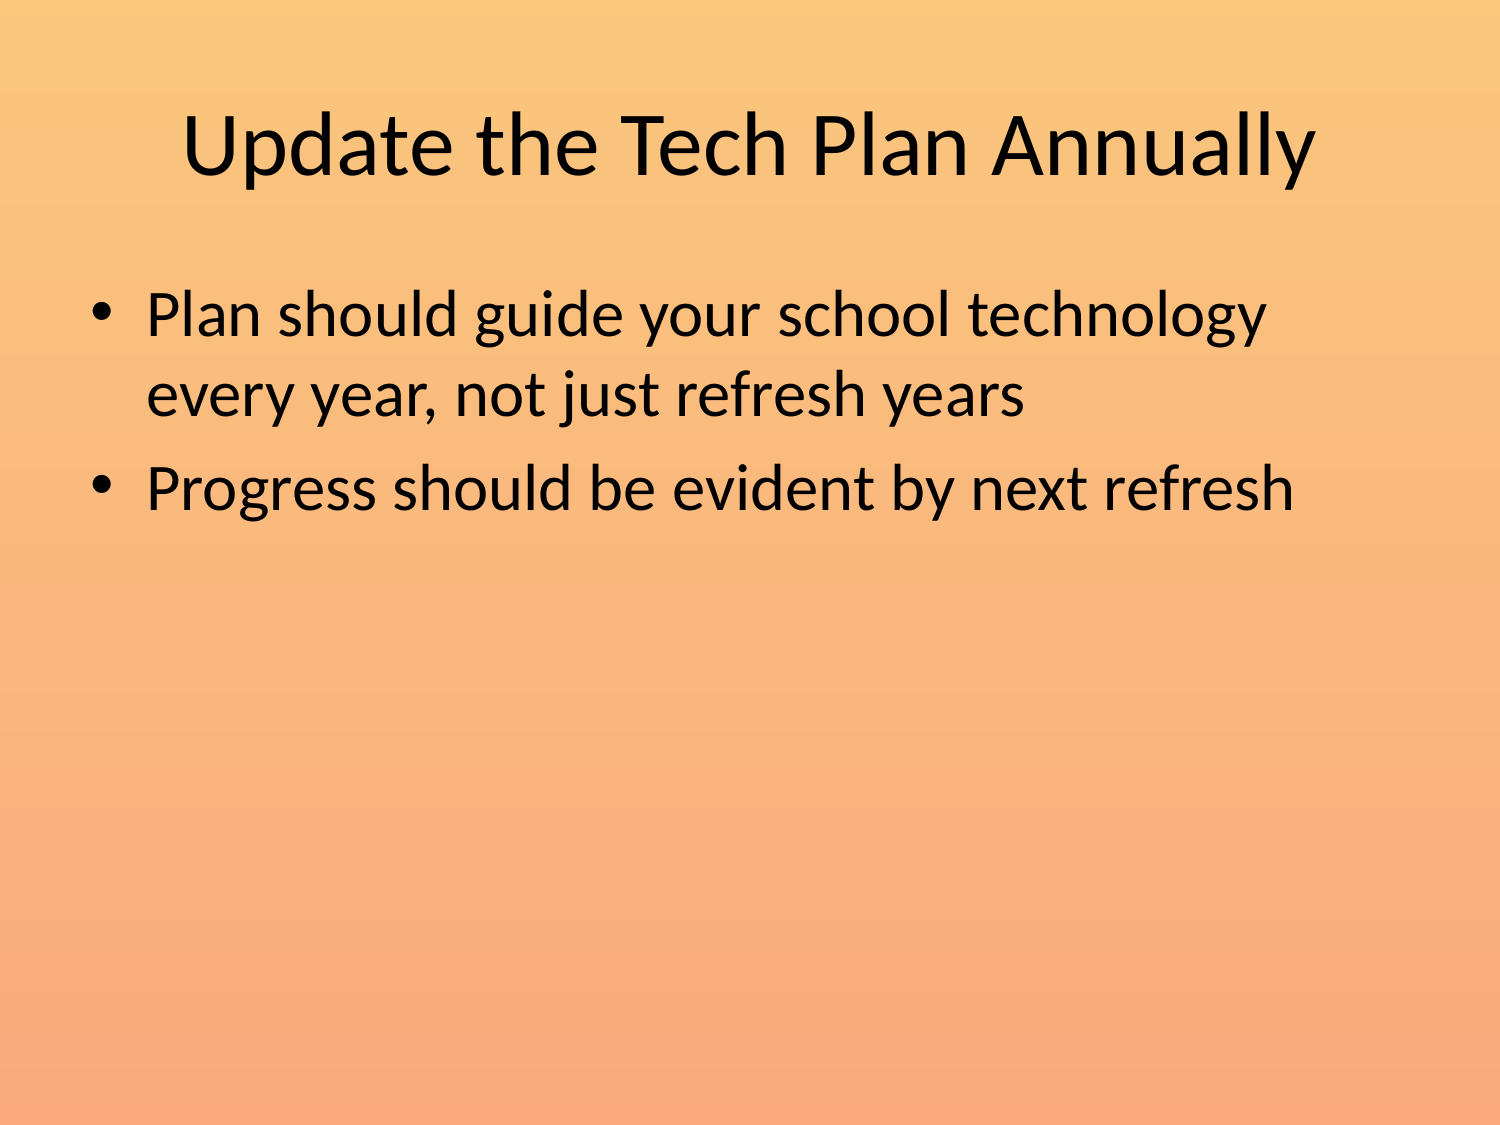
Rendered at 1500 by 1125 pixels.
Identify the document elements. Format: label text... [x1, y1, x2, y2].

title Update the Tech Plan Annually [75, 45, 1425, 233]
list Plan should guide your school technology every year, not just refresh years Progress should be evident by next refresh [75, 262, 1425, 1005]
